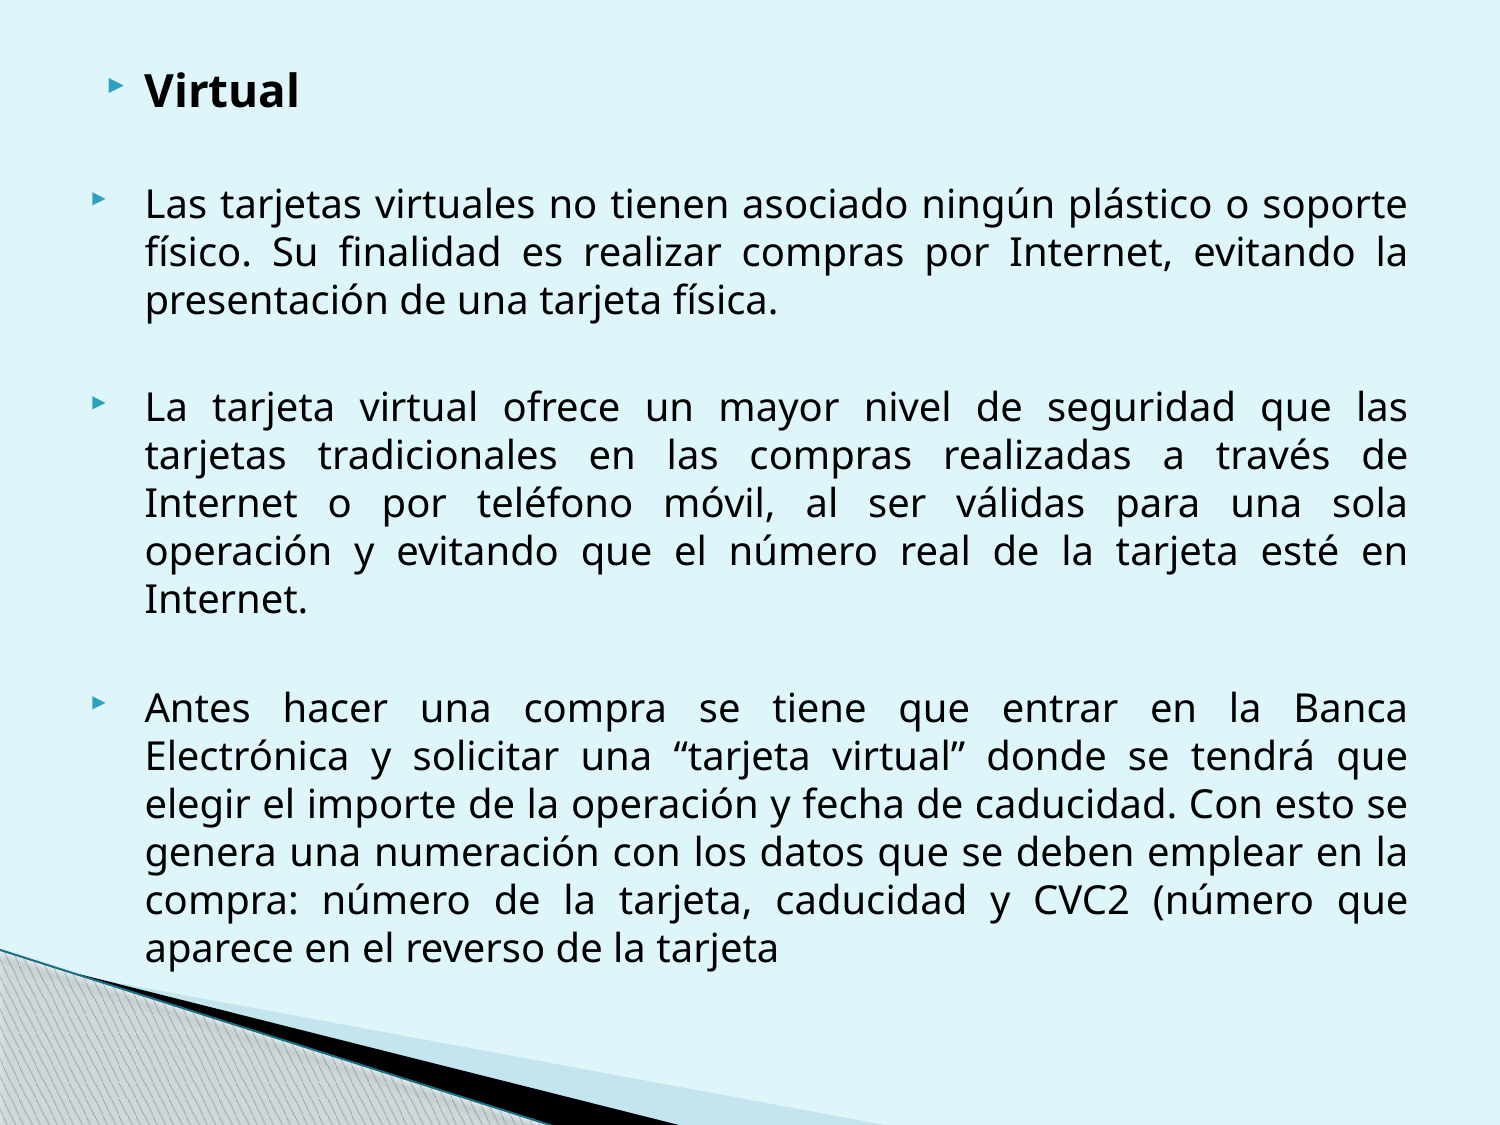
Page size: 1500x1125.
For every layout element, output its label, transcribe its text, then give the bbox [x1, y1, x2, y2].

list Virtual Las tarjetas virtuales no tienen asociado ningún plástico o soporte físico. Su finalidad es realizar compras por Internet, evitando la presentación de una tarjeta física. La tarjeta virtual ofrece un mayor nivel de seguridad que las tarjetas tradicionales en las compras realizadas a través de Internet o por teléfono móvil, al ser válidas para una sola operación y evitando que el número real de la tarjeta esté en Internet. Antes hacer una compra se tiene que entrar en la Banca Electrónica y solicitar una “tarjeta virtual” donde se tendrá que elegir el importe de la operación y fecha de caducidad. Con esto se genera una numeración con los datos que se deben emplear en la compra: número de la tarjeta, caducidad y CVC2 (número que aparece en el reverso de la tarjeta [75, 54, 1425, 986]
